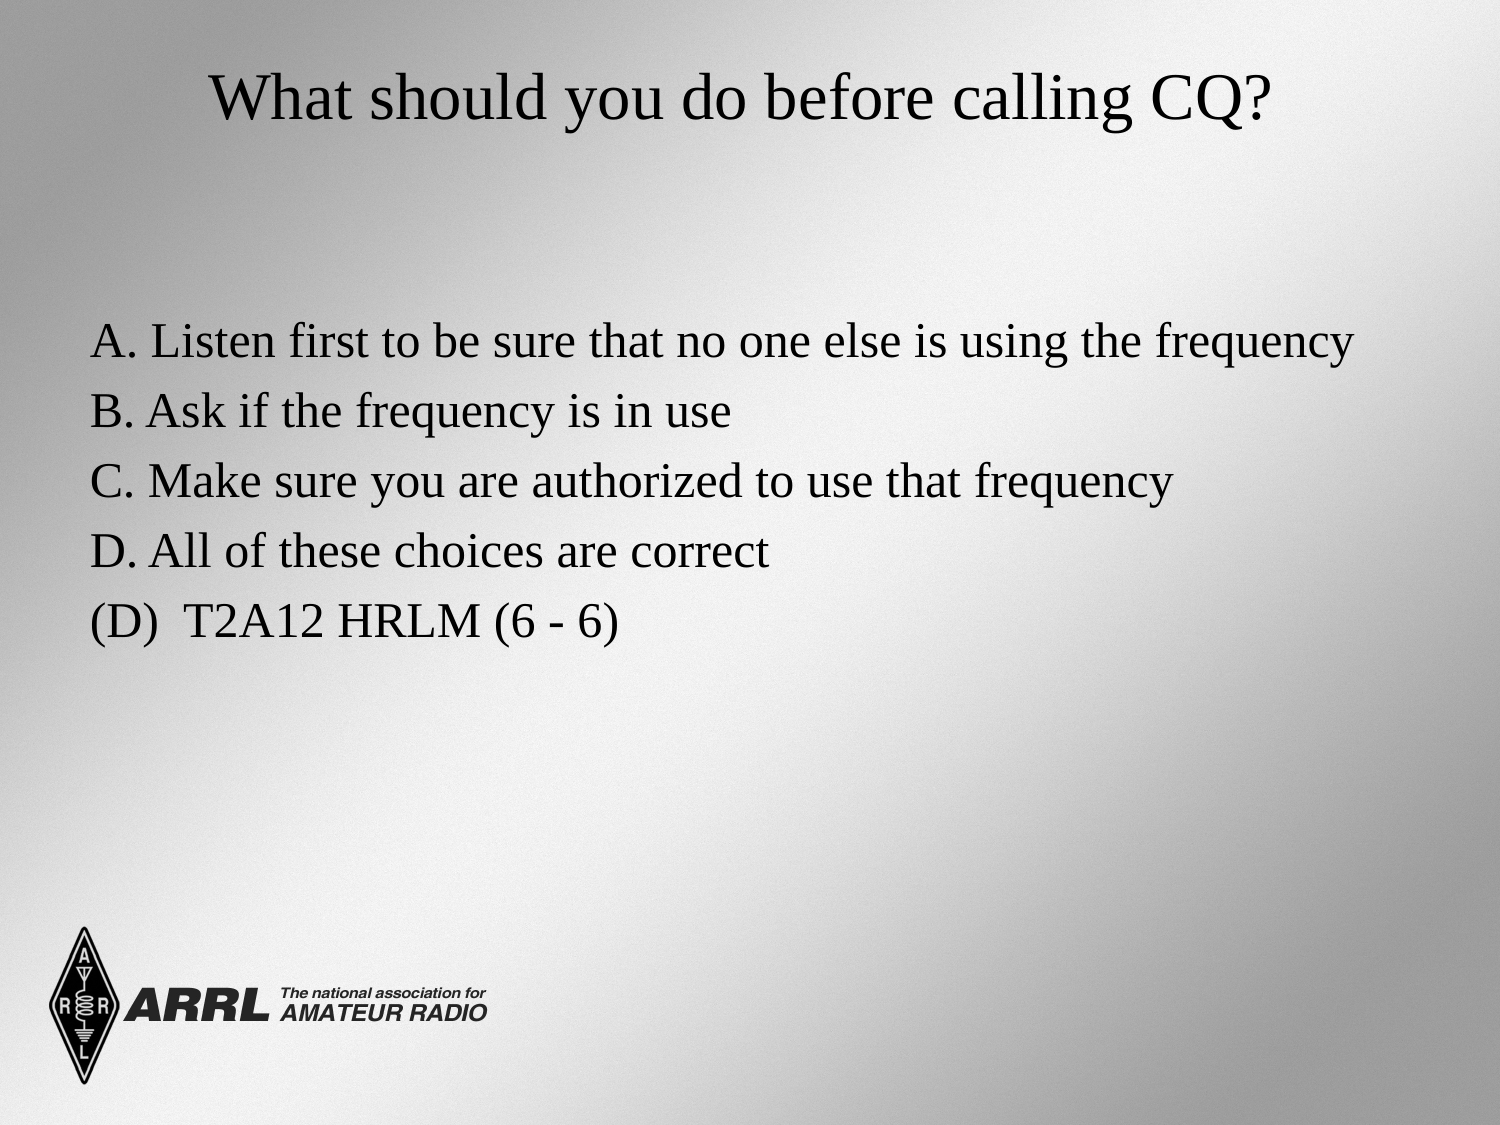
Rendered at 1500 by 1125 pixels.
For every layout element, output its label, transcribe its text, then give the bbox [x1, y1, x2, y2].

title What should you do before calling CQ? [75, 45, 1425, 233]
list A. Listen first to be sure that no one else is using the frequency B. Ask if the frequency is in use C. Make sure you are authorized to use that frequency D. All of these choices are correct (D) T2A12 HRLM (6 - 6) [75, 299, 1425, 1005]
picture [0, 0, 1500, 1125]
